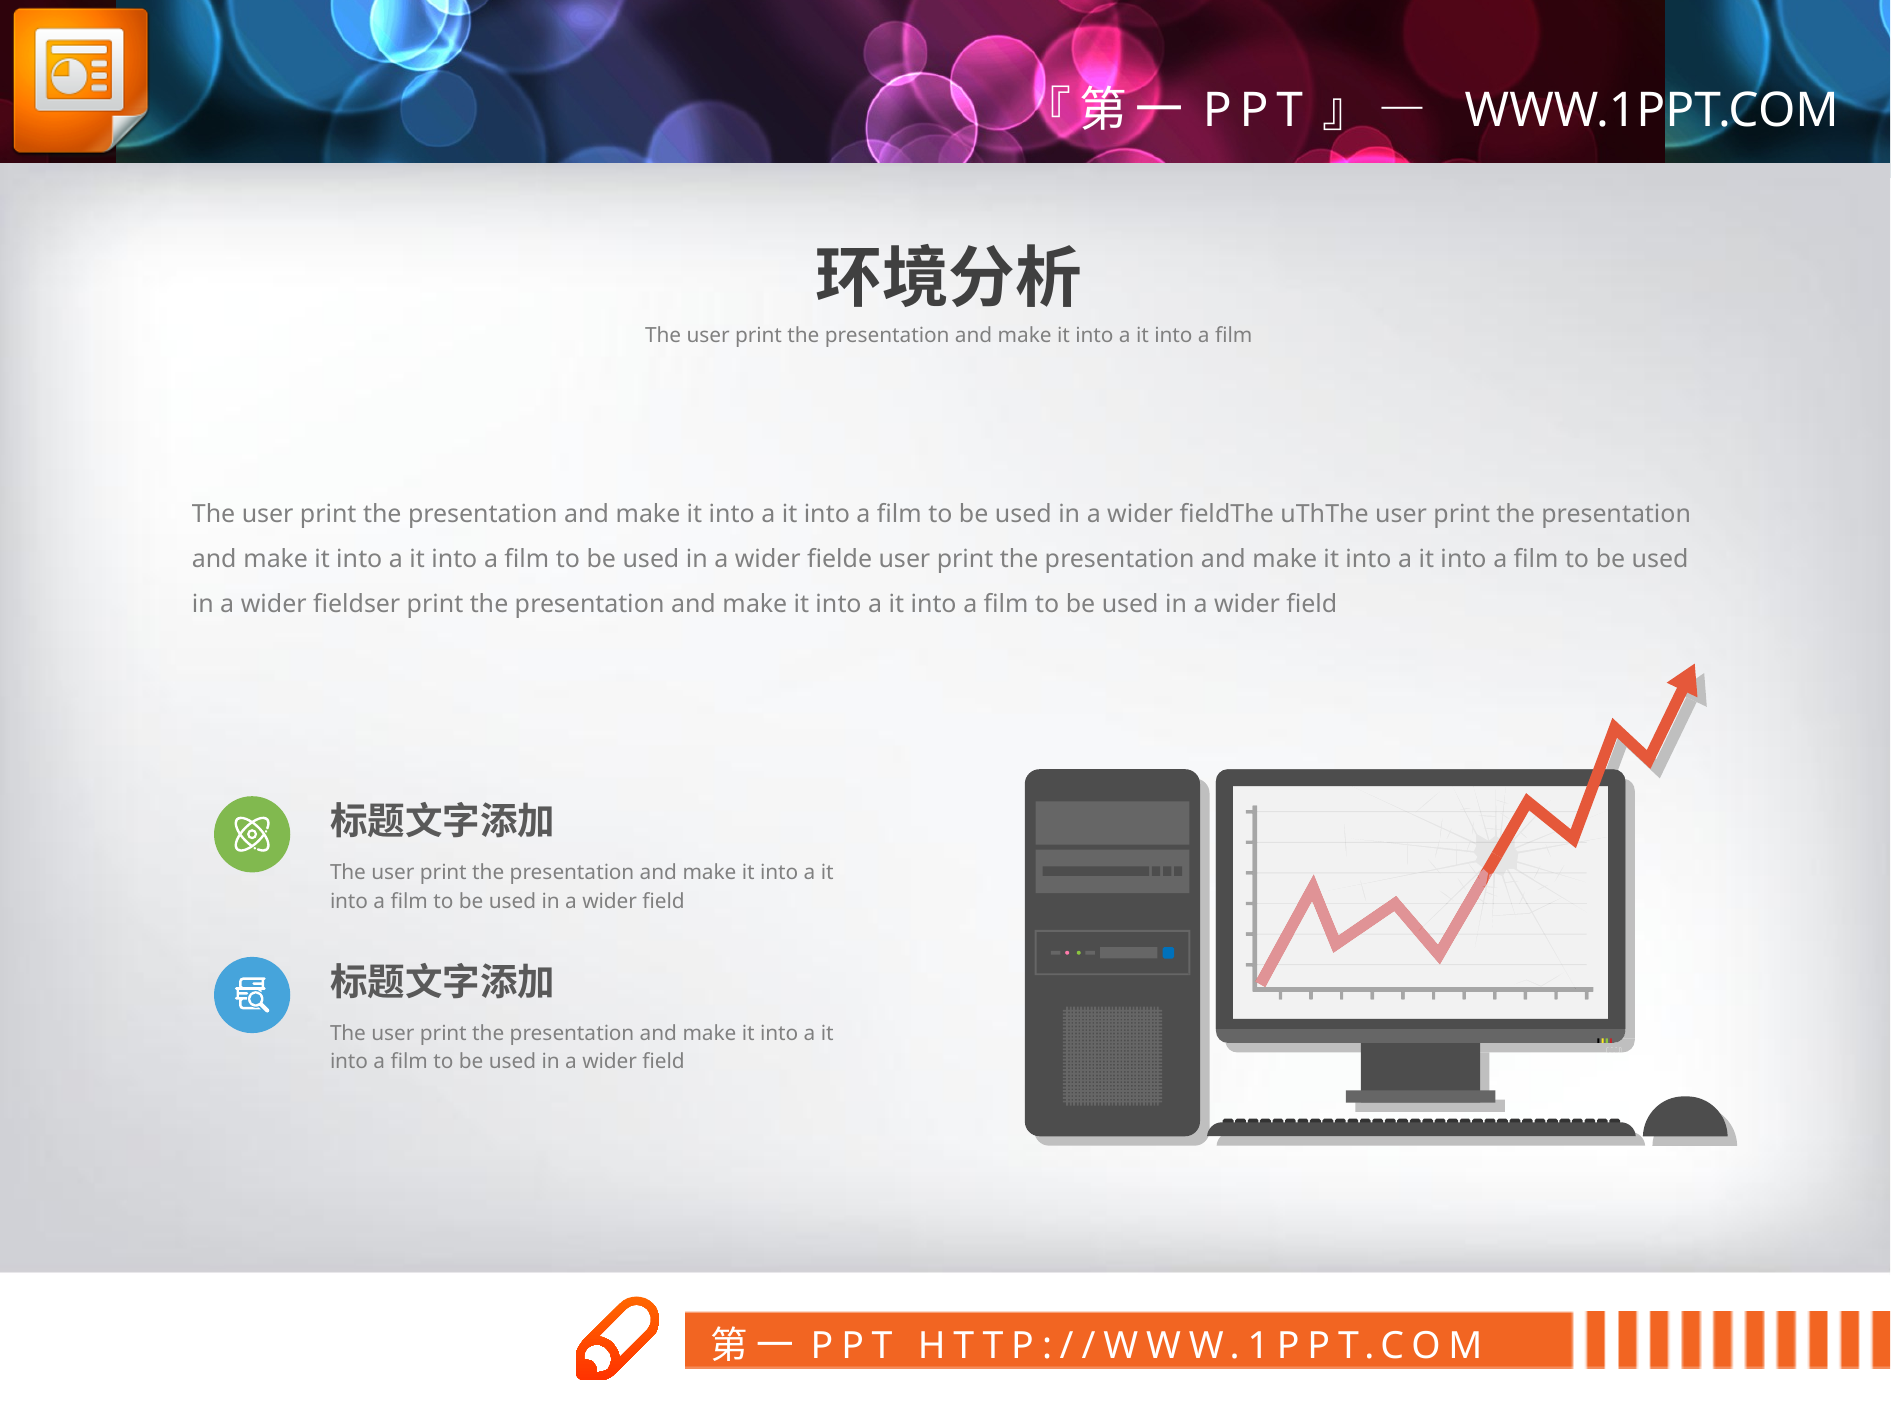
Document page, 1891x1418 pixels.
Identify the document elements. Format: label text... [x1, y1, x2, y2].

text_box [213, 956, 291, 1034]
picture [0, 0, 1891, 1275]
picture [685, 1311, 1891, 1369]
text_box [1024, 663, 1738, 1146]
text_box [213, 795, 291, 873]
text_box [315, 790, 879, 922]
text_box The user print the presentation and make it into a it into a film to be used in a wider fieldThe uThThe user print the presentation and make it into a it into a film to be used in a wider fielde user print the presentation and make it into a it into a film to be used in a wider fieldser print the presentation and make it into a it into a film to be used in a wider field [177, 475, 1718, 625]
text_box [315, 950, 879, 1082]
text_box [537, 226, 1361, 353]
